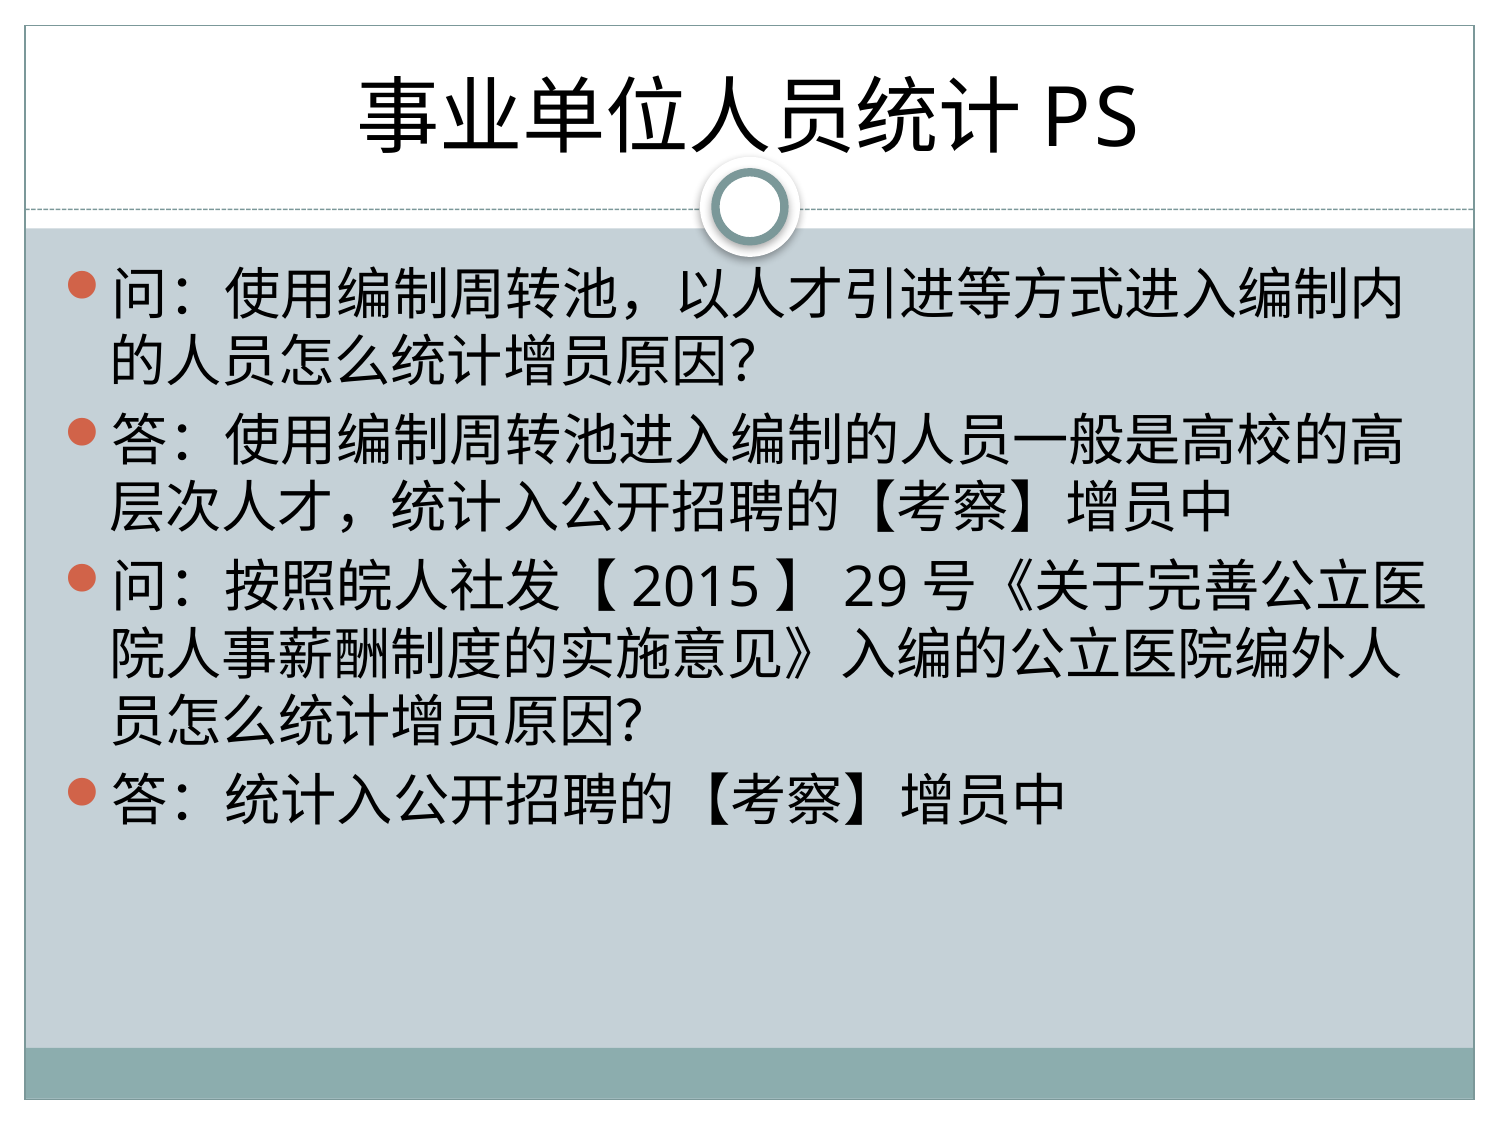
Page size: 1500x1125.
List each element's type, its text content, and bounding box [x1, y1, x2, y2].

list 问：使用编制周转池，以人才引进等方式进入编制内的人员怎么统计增员原因？ 答：使用编制周转池进入编制的人员一般是高校的高层次人才，统计入公开招聘的【考察】增员中 问：按照皖人社发【2015】29号《关于完善公立医院人事薪酬制度的实施意见》入编的公立医院编外人员怎么统计增员原因？ 答：统计入公开招聘的【考察】增员中 [49, 250, 1445, 1001]
